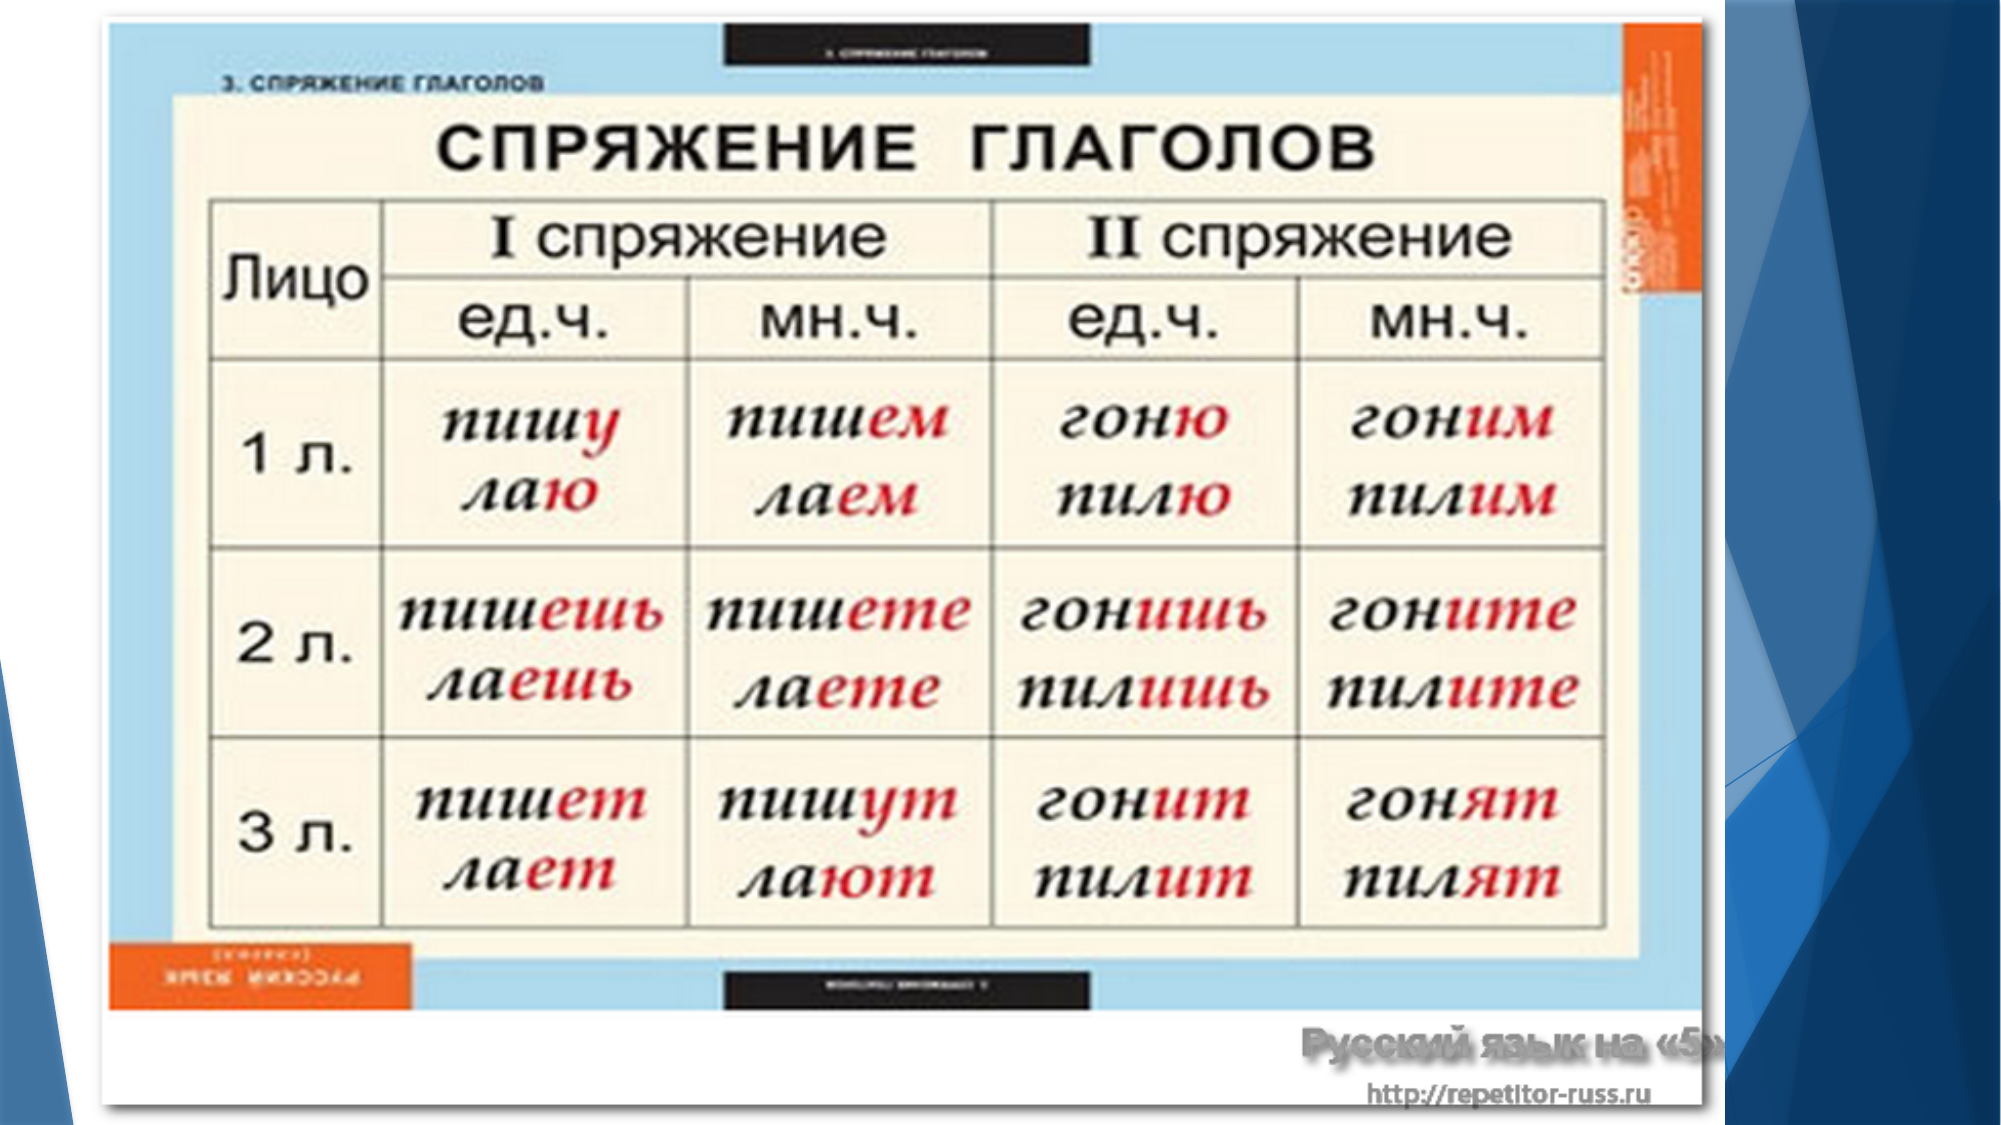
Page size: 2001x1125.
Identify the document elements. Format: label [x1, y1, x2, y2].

list [82, 0, 1726, 1125]
